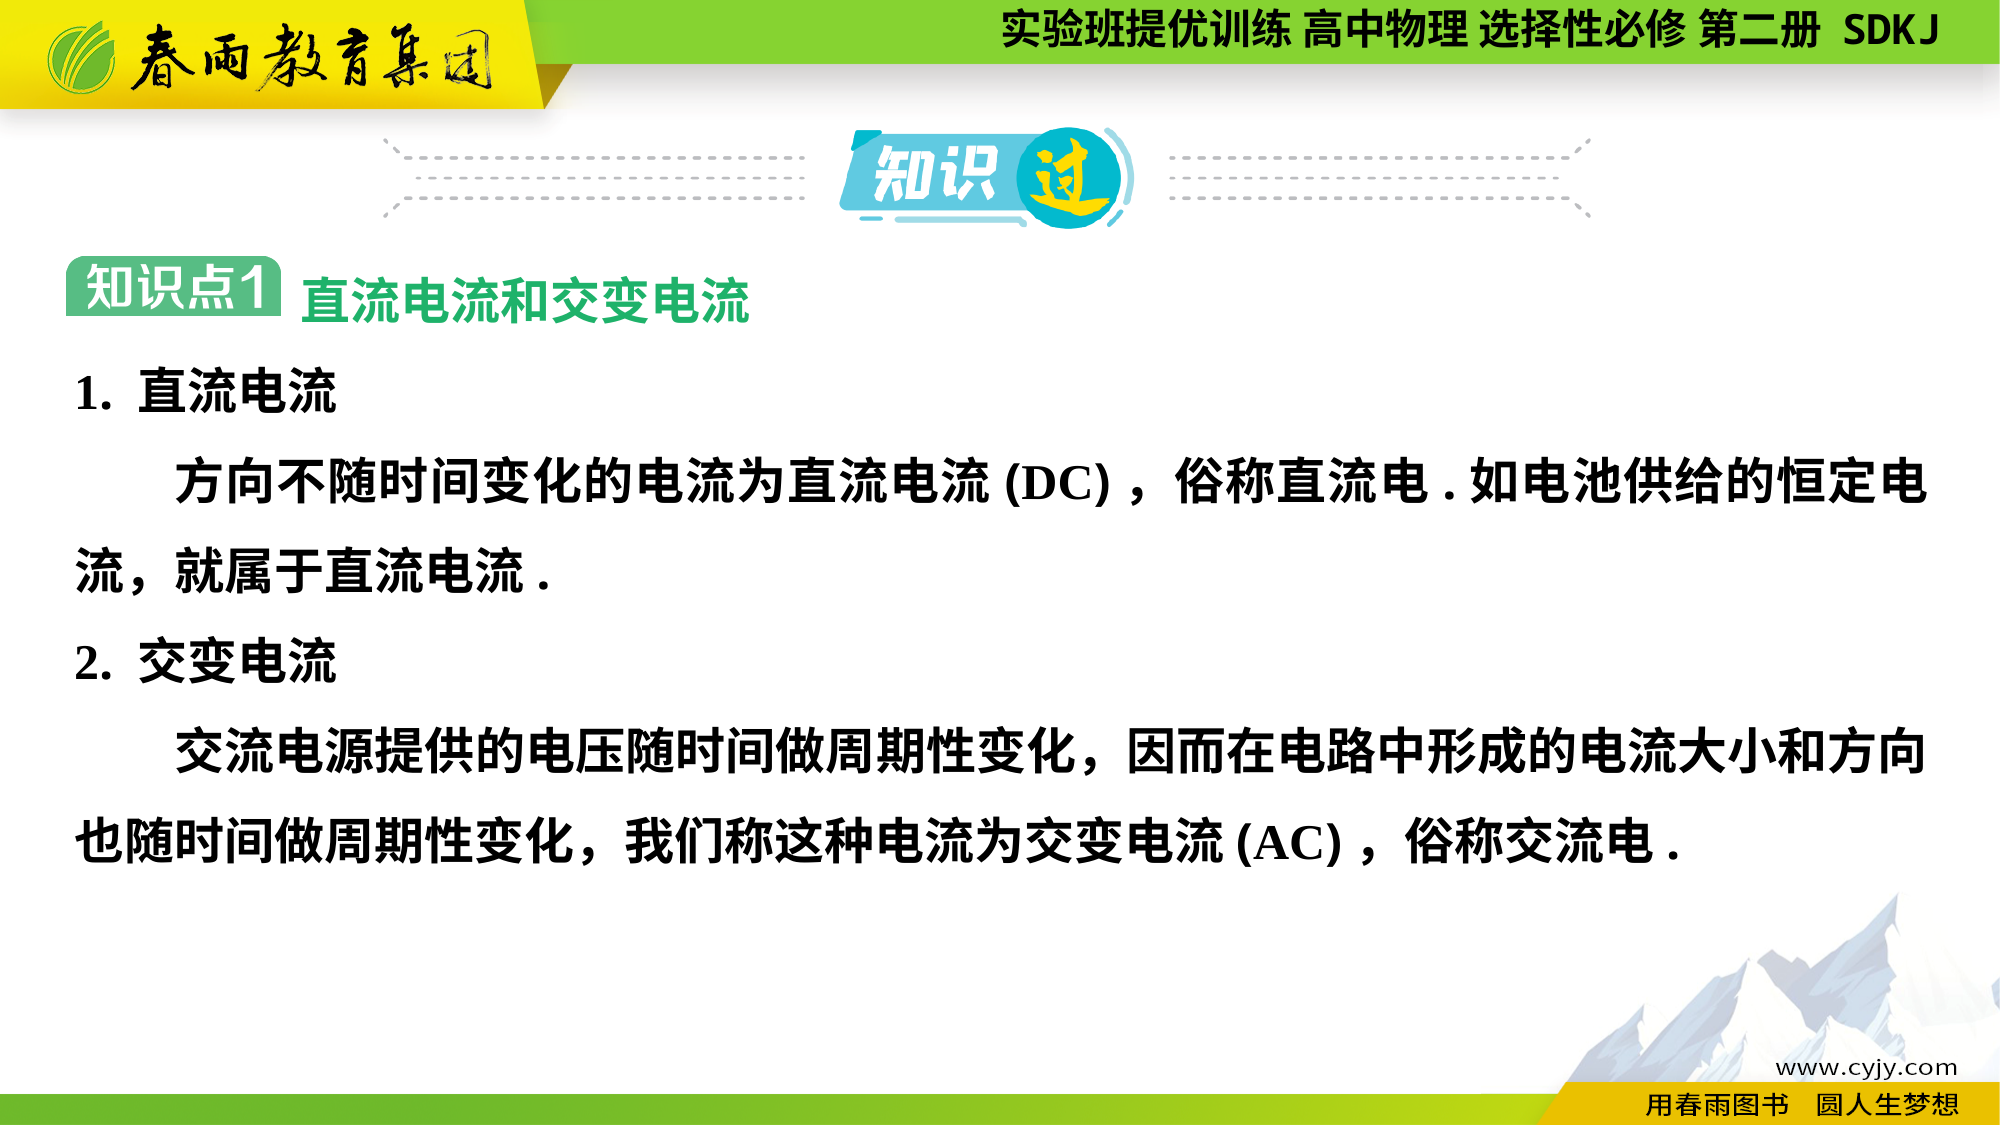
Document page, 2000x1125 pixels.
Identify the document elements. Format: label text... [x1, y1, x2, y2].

list 直流电流和交变电流 1. 直流电流 方向不随时间变化的电流为直流电流(DC)，俗称直流电.如电池供给的恒定电流，就属于直流电流. 2. 交变电流 交流电源提供的电压随时间做周期性变化，因而在电路中形成的电流大小和方向也随时间做周期性变化，我们称这种电流为交变电流(AC)，俗称交流电. [59, 231, 1944, 872]
picture [0, 0, 2000, 1125]
